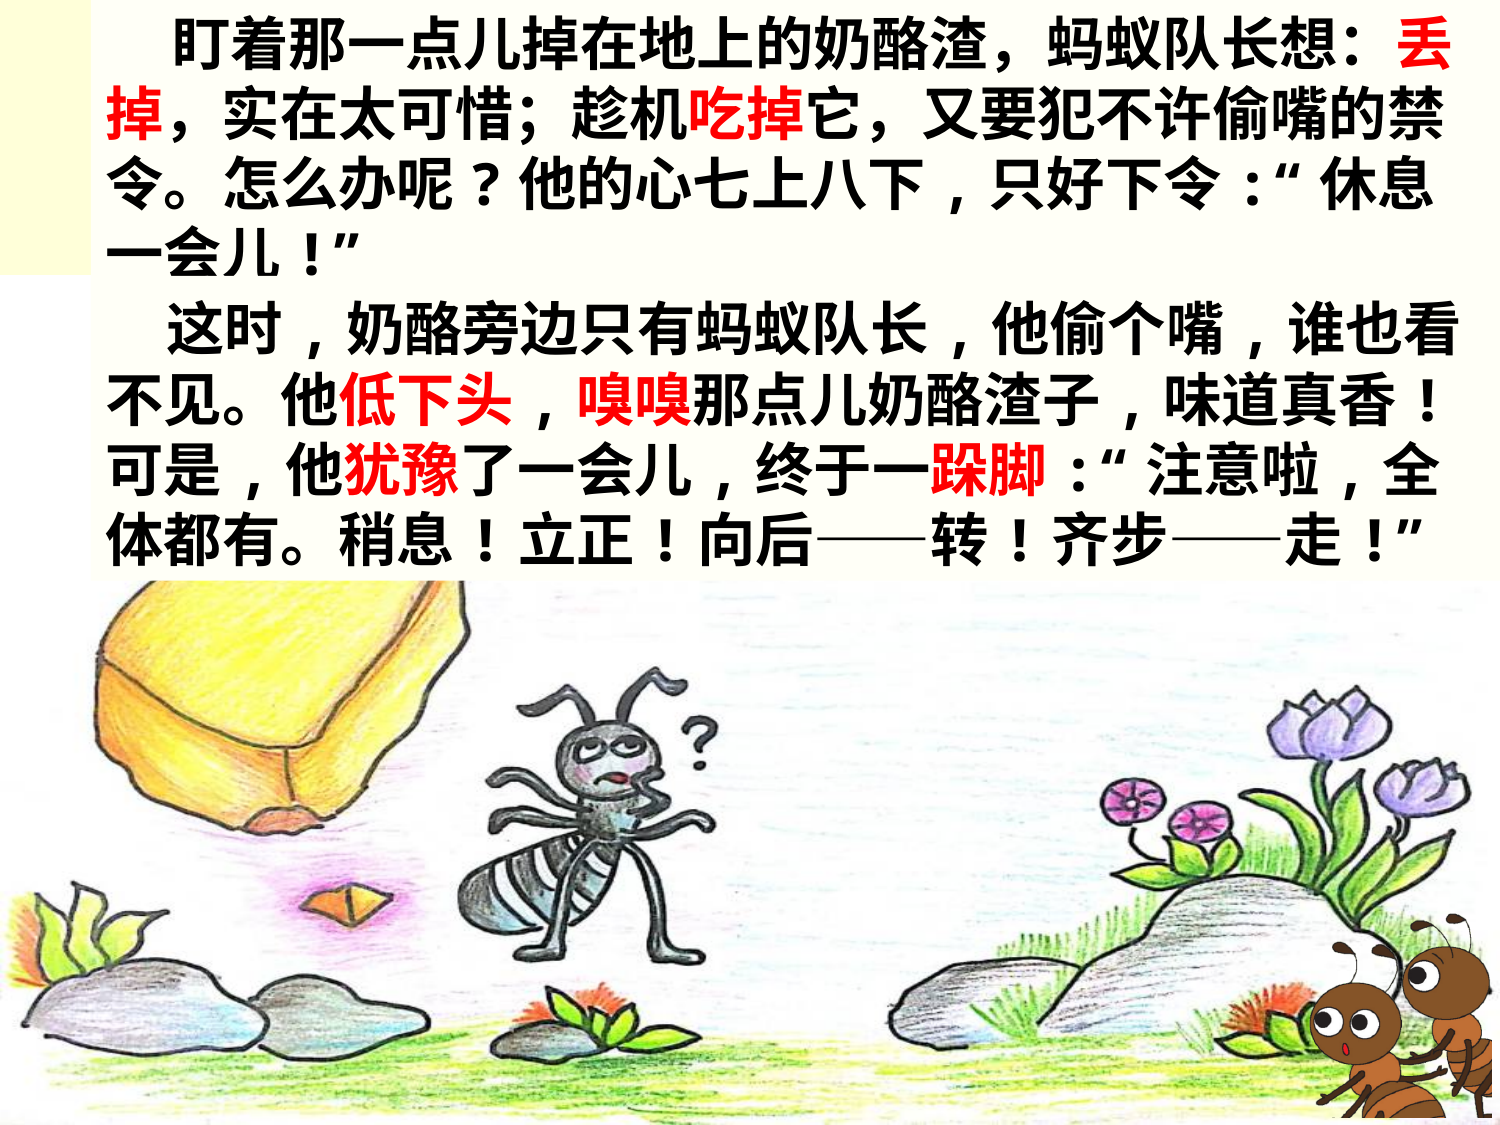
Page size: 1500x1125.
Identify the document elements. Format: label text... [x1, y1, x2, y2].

picture [0, 275, 1500, 1125]
text_box 盯着那一点儿掉在地上的奶酪渣，蚂蚁队长想：丢掉，实在太可惜；趁机吃掉它，又要犯不许偷嘴的禁令。怎么办呢?他的心七上八下,只好下令:“休息一会儿!” [90, 0, 1500, 275]
